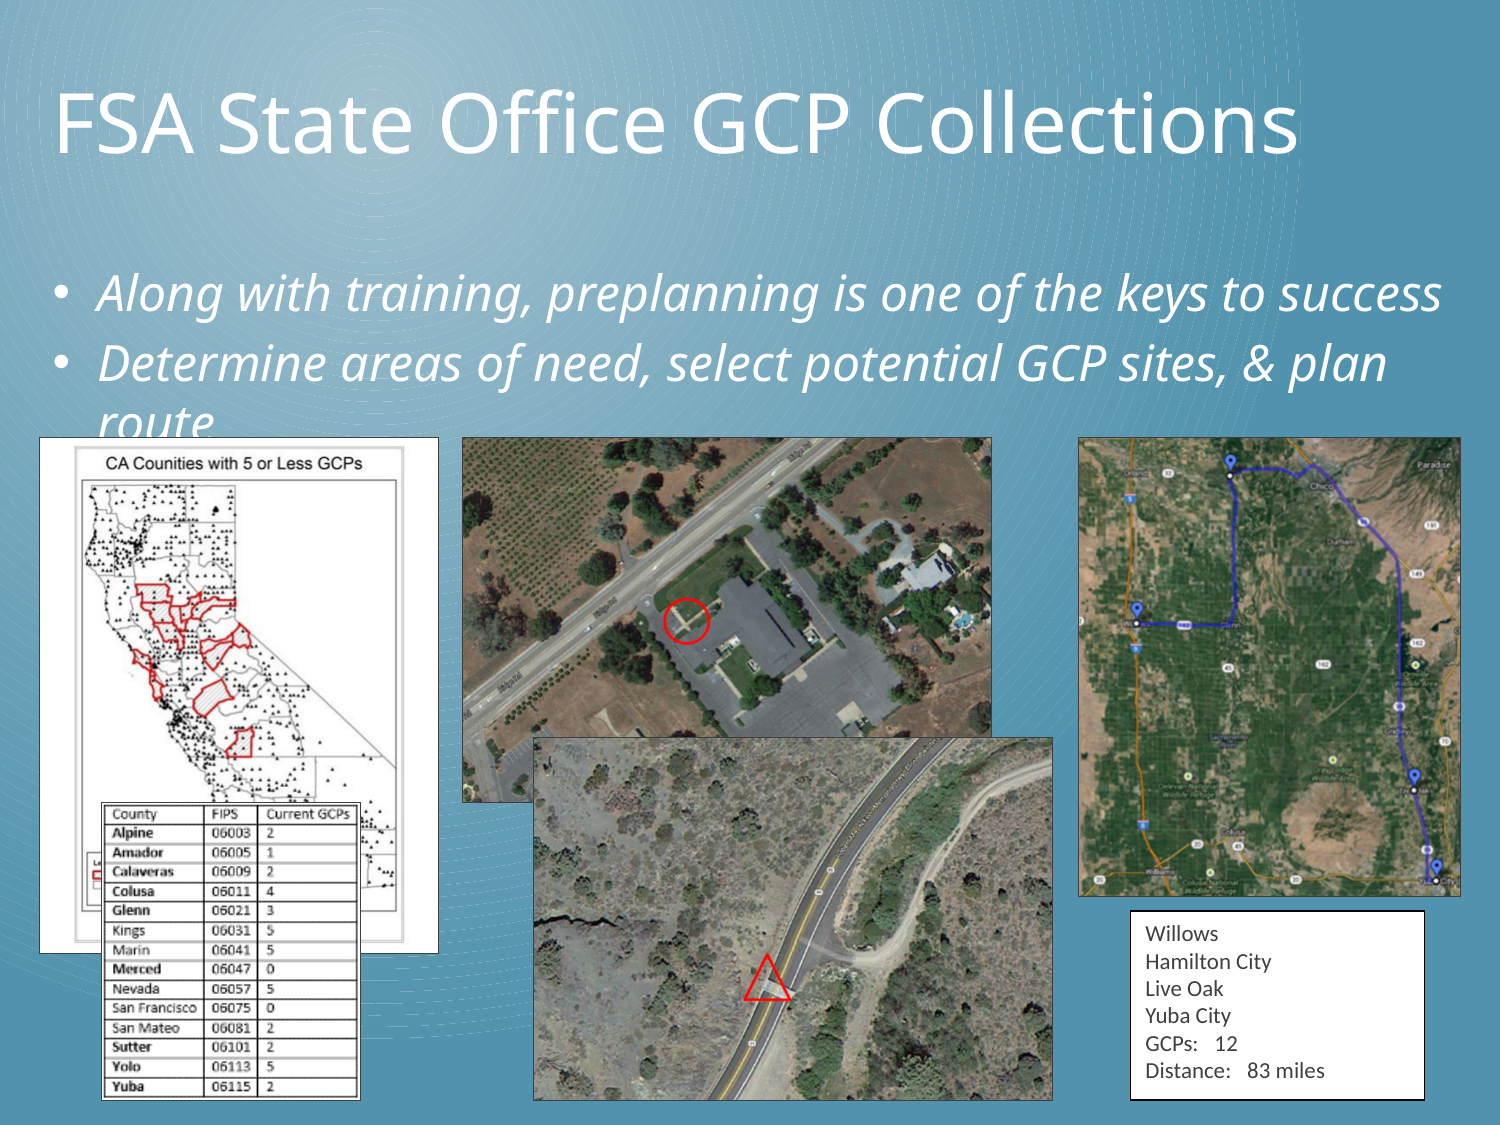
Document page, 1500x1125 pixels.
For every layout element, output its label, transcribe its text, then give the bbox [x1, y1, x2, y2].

picture [462, 437, 1053, 1101]
picture [1077, 437, 1461, 897]
list FSA State Office GCP Collections Along with training, preplanning is one of the keys to success Determine areas of need, select potential GCP sites, & plan route [37, 62, 1463, 1100]
text_box Willows Hamilton City Live Oak Yuba City GCPs: 12 Distance: 83 miles [1130, 911, 1425, 1101]
picture [39, 437, 439, 1101]
